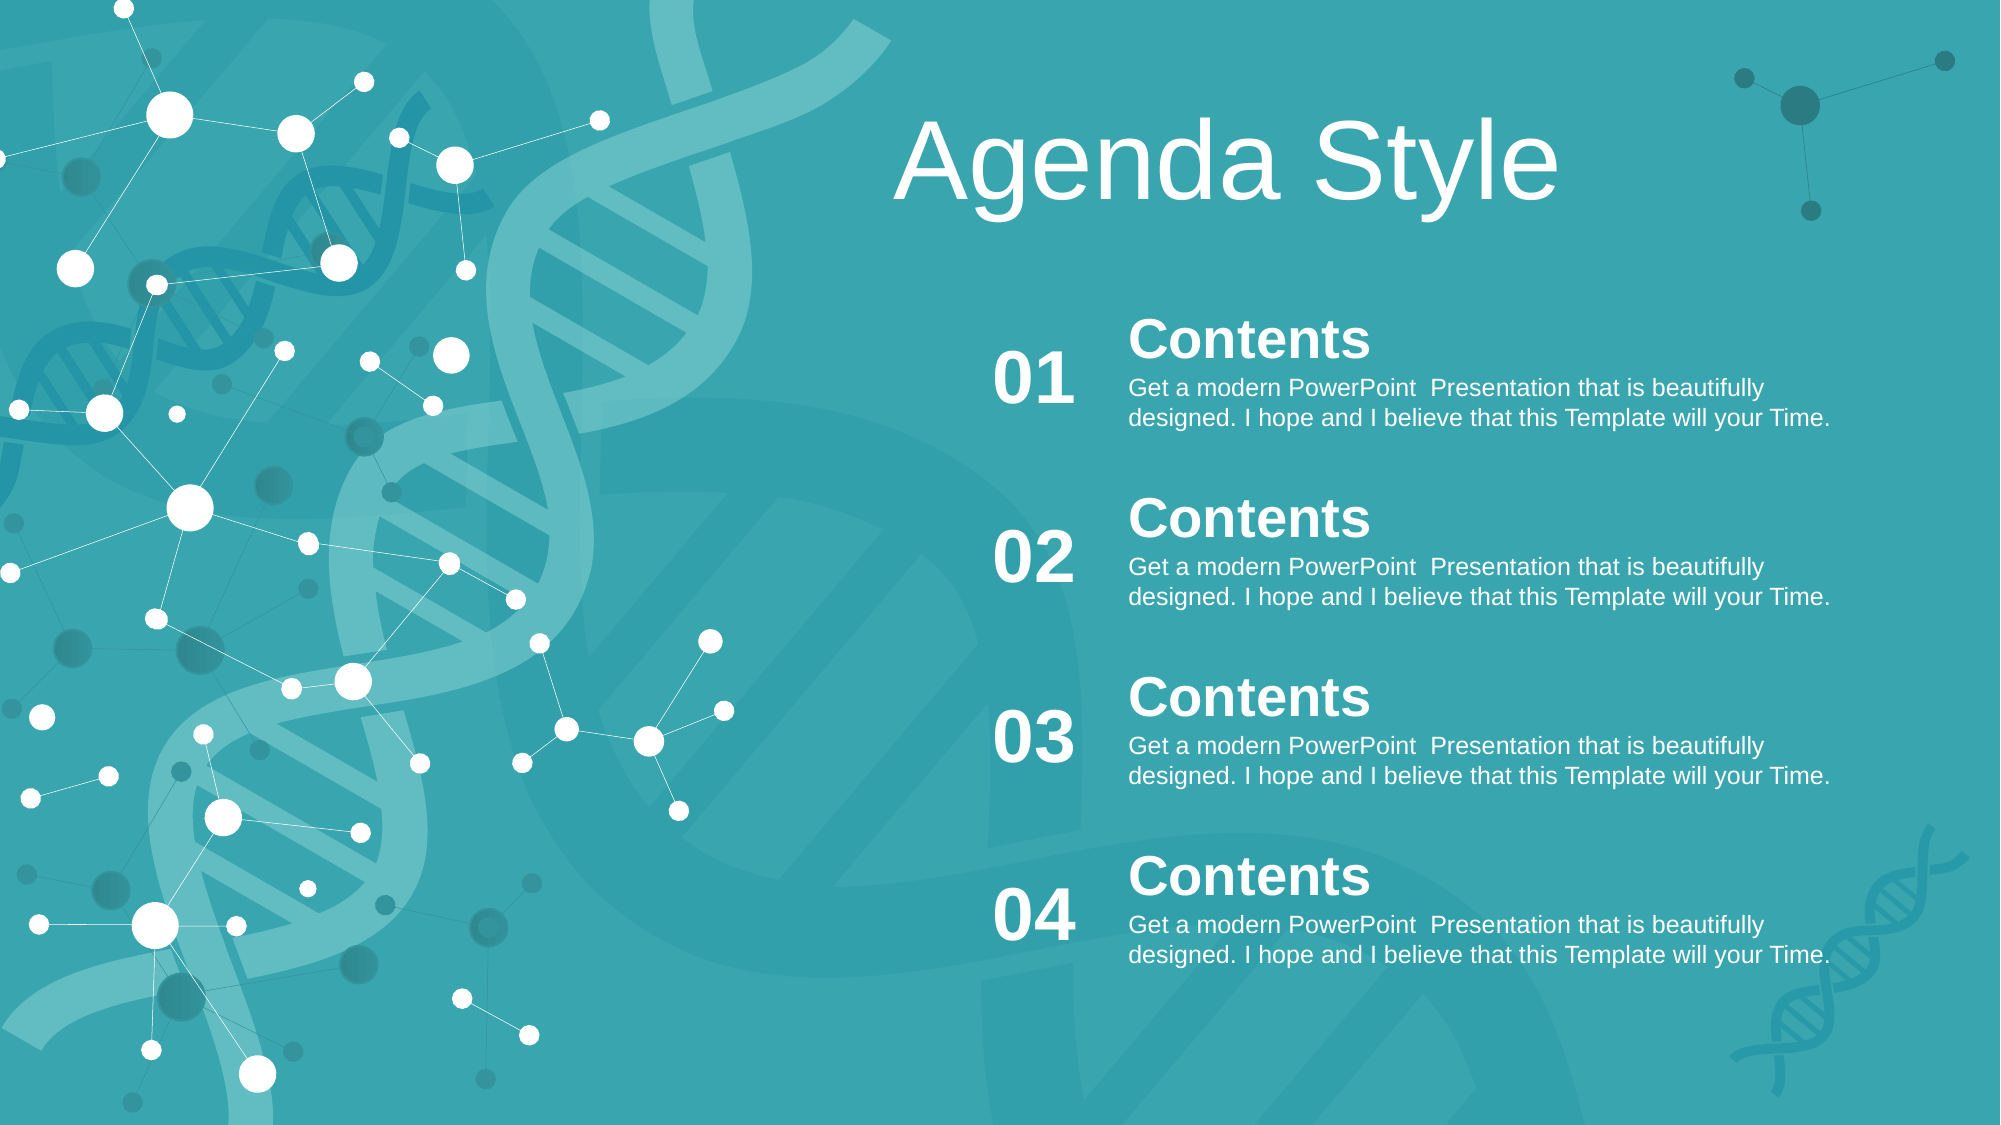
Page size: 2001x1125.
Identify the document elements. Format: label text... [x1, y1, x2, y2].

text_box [955, 473, 1853, 620]
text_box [955, 831, 1853, 978]
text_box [955, 652, 1853, 799]
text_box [1746, 19, 1944, 166]
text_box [0, 8, 725, 1058]
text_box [955, 294, 1853, 441]
text_box Agenda Style [878, 79, 1895, 230]
